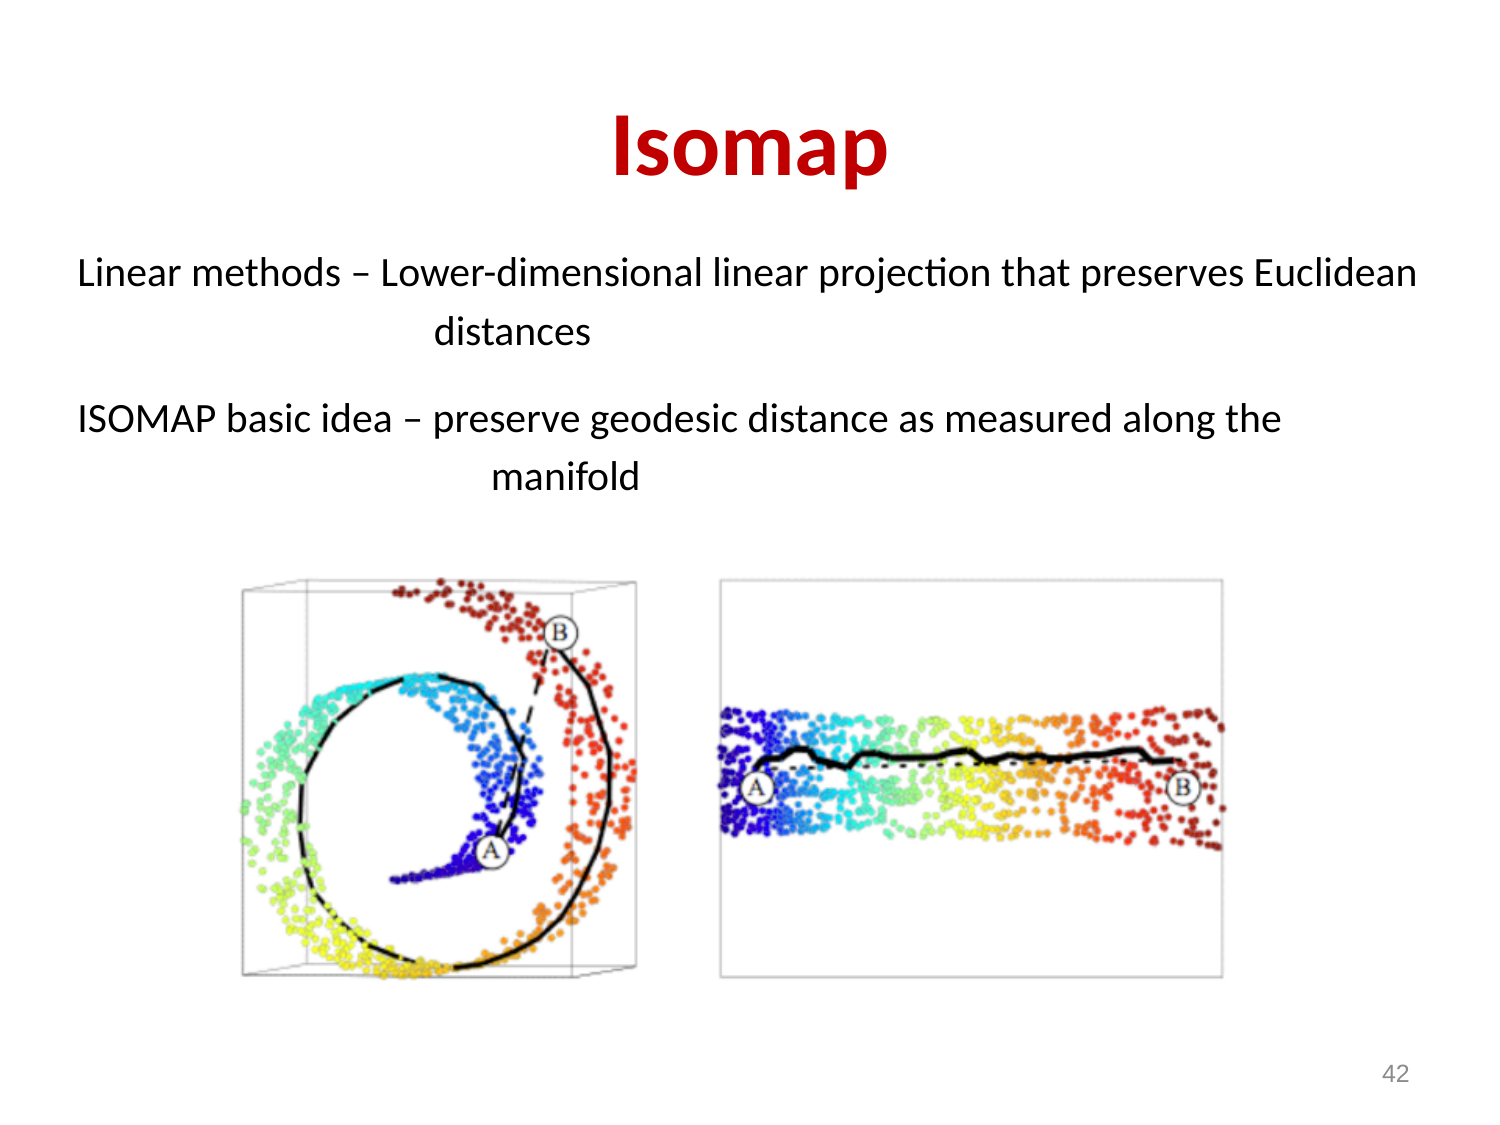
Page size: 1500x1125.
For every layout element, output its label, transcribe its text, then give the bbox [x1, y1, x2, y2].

title Isomap [75, 45, 1425, 233]
picture [224, 559, 1241, 988]
list Linear methods – Lower-dimensional linear projection that preserves Euclidean distances ISOMAP basic idea – preserve geodesic distance as measured along the manifold [62, 237, 1450, 1100]
slide_number 42 [1074, 1042, 1425, 1103]
